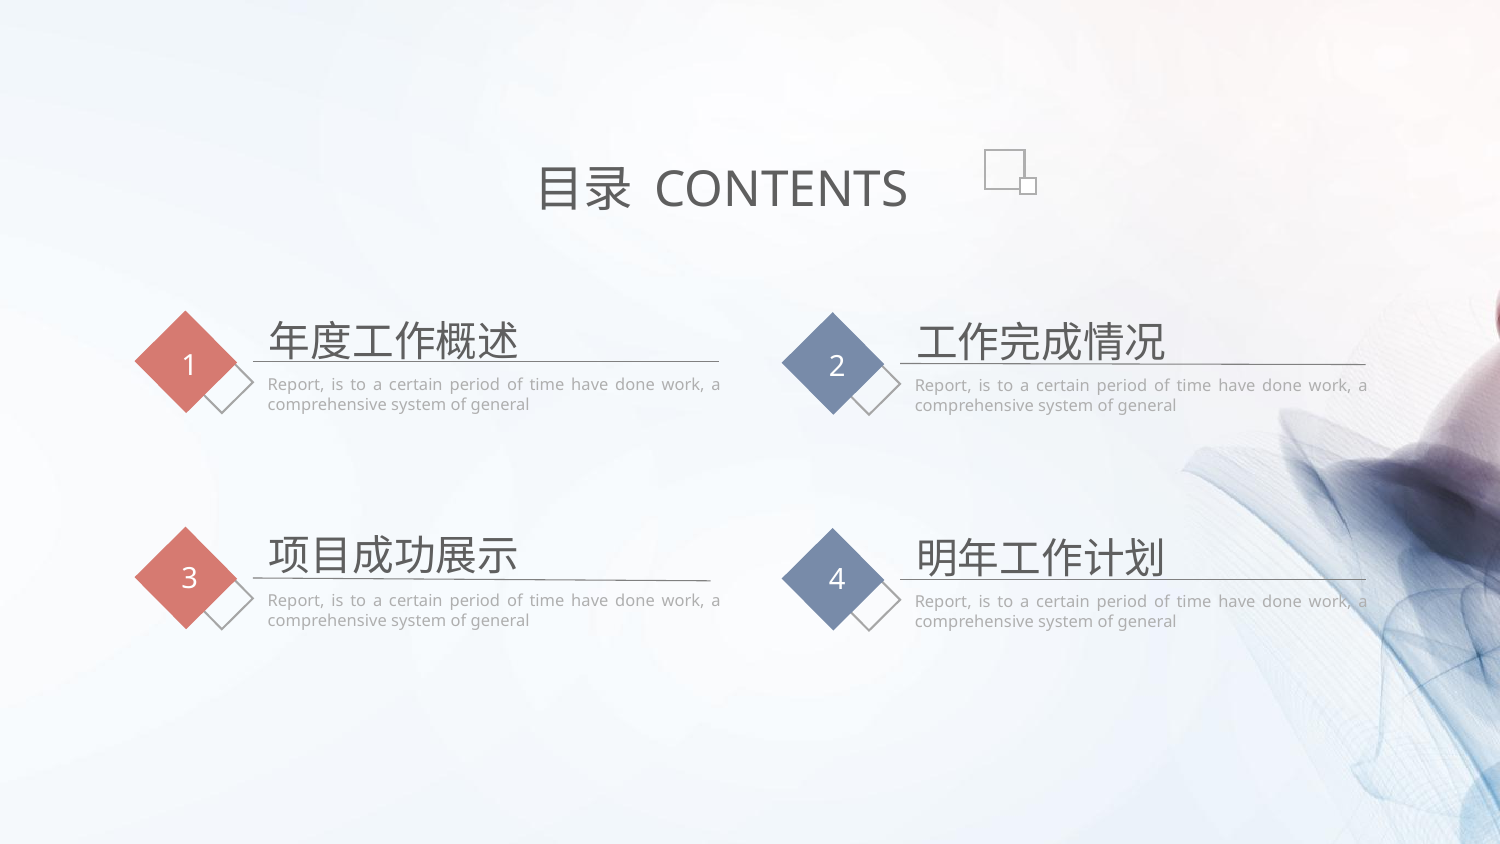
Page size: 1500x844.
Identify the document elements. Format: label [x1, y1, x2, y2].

picture [0, 0, 1500, 844]
text_box [252, 577, 711, 581]
